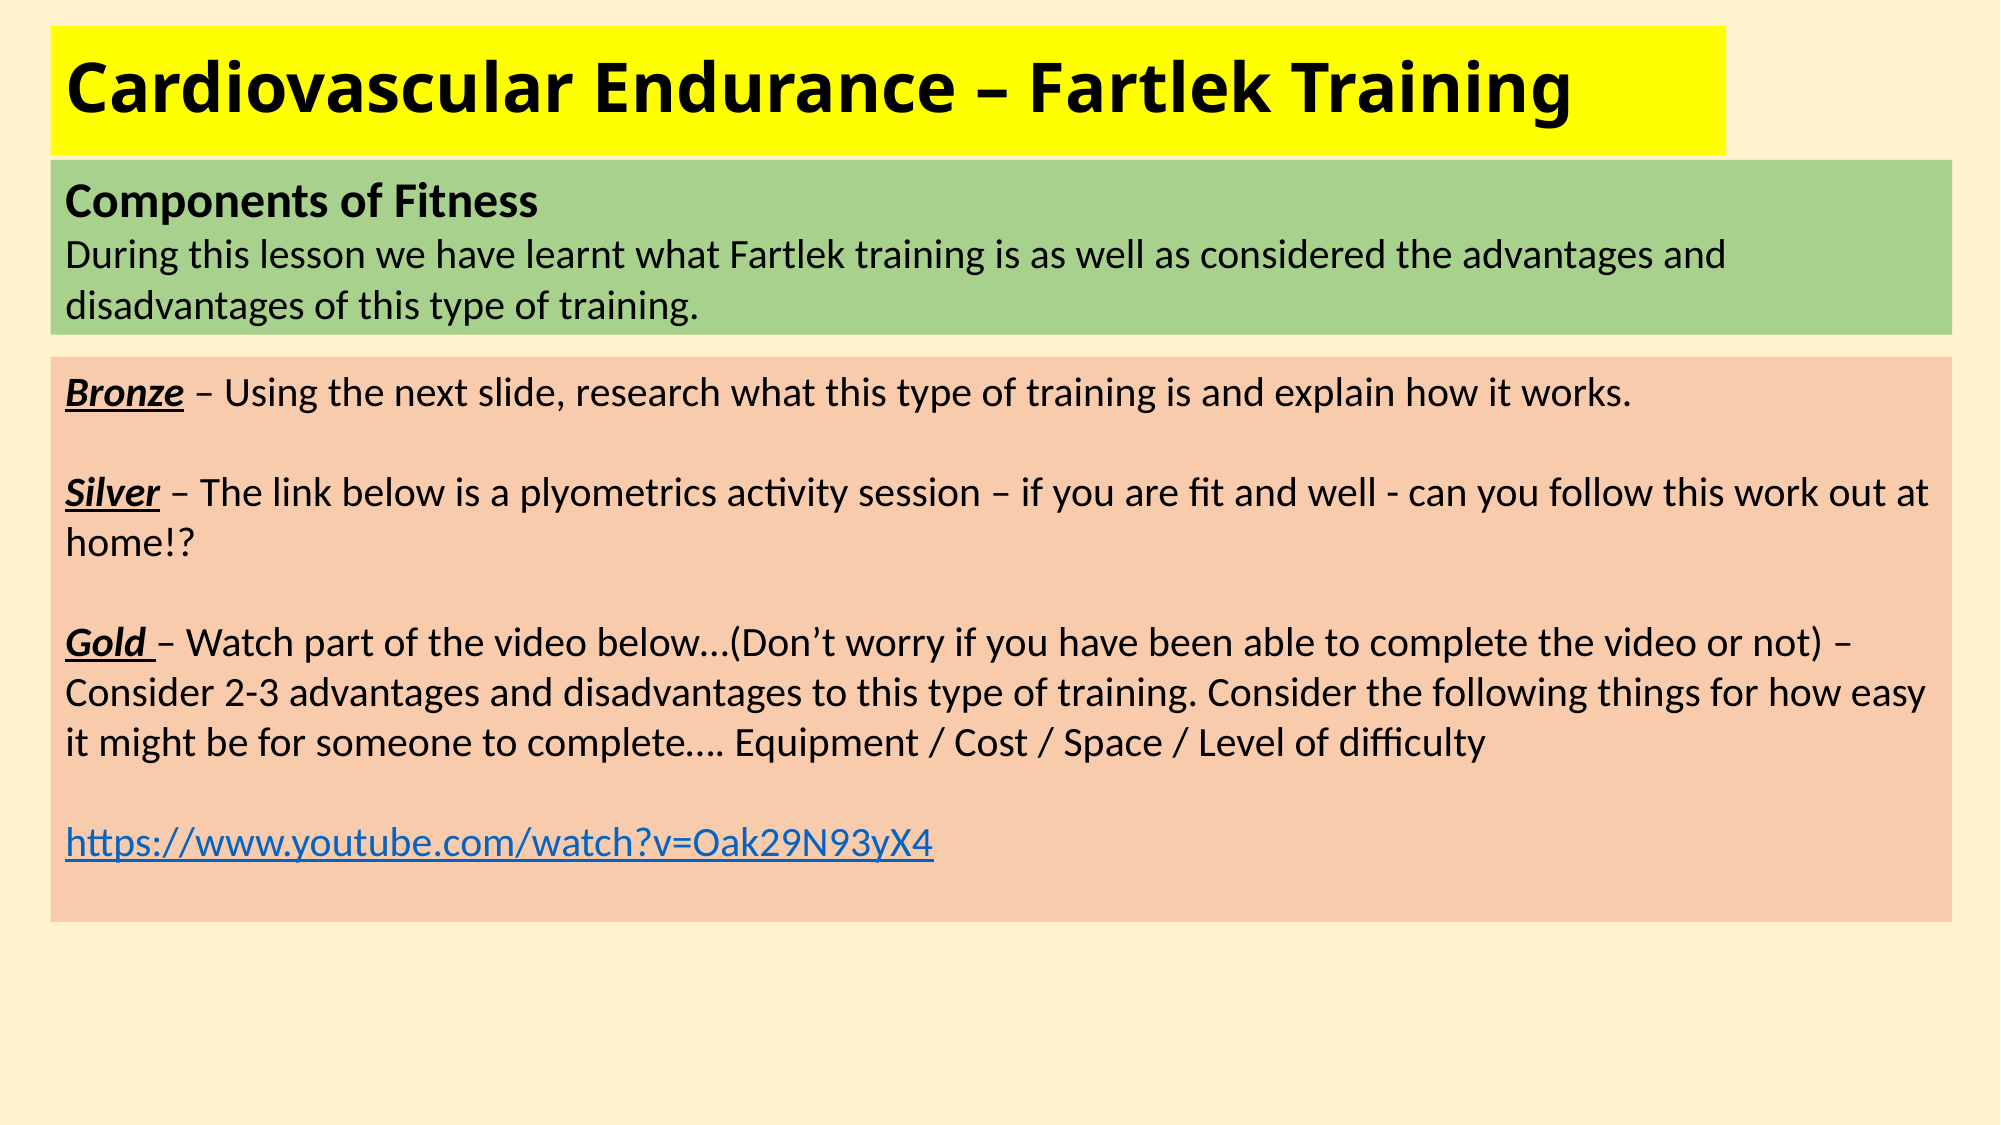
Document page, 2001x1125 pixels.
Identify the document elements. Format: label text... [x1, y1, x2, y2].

text_box Bronze – Using the next slide, research what this type of training is and explain how it works. Silver – The link below is a plyometrics activity session – if you are fit and well - can you follow this work out at home!? Gold – Watch part of the video below…(Don’t worry if you have been able to complete the video or not) – Consider 2-3 advantages and disadvantages to this type of training. Consider the following things for how easy it might be for someone to complete…. Equipment / Cost / Space / Level of difficulty https://www.youtube.com/watch?v=Oak29N93yX4 [50, 356, 1953, 922]
text_box Components of Fitness During this lesson we have learnt what Fartlek training is as well as considered the advantages and disadvantages of this type of training. [50, 159, 1953, 335]
title Cardiovascular Endurance – Fartlek Training [50, 25, 1727, 156]
